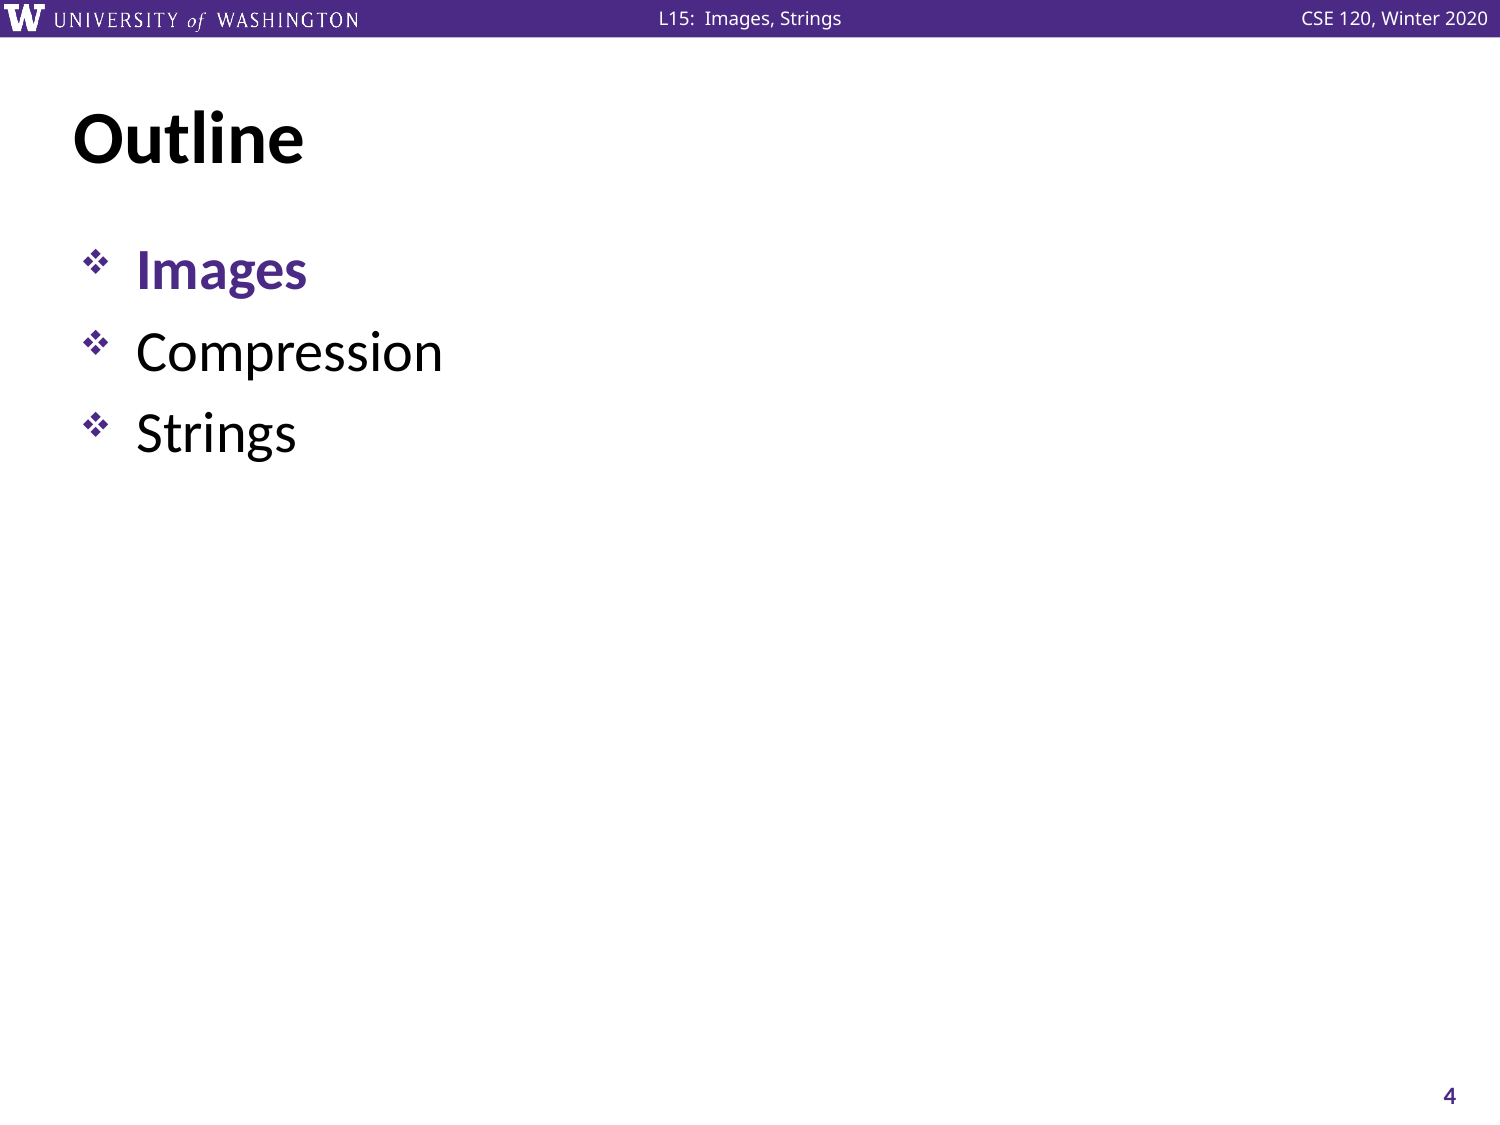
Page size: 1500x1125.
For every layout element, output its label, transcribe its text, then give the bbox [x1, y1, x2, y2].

title Outline [58, 71, 1438, 197]
list Images Compression Strings [64, 223, 1438, 1040]
slide_number 4 [1400, 1065, 1500, 1125]
picture [4, 4, 358, 32]
